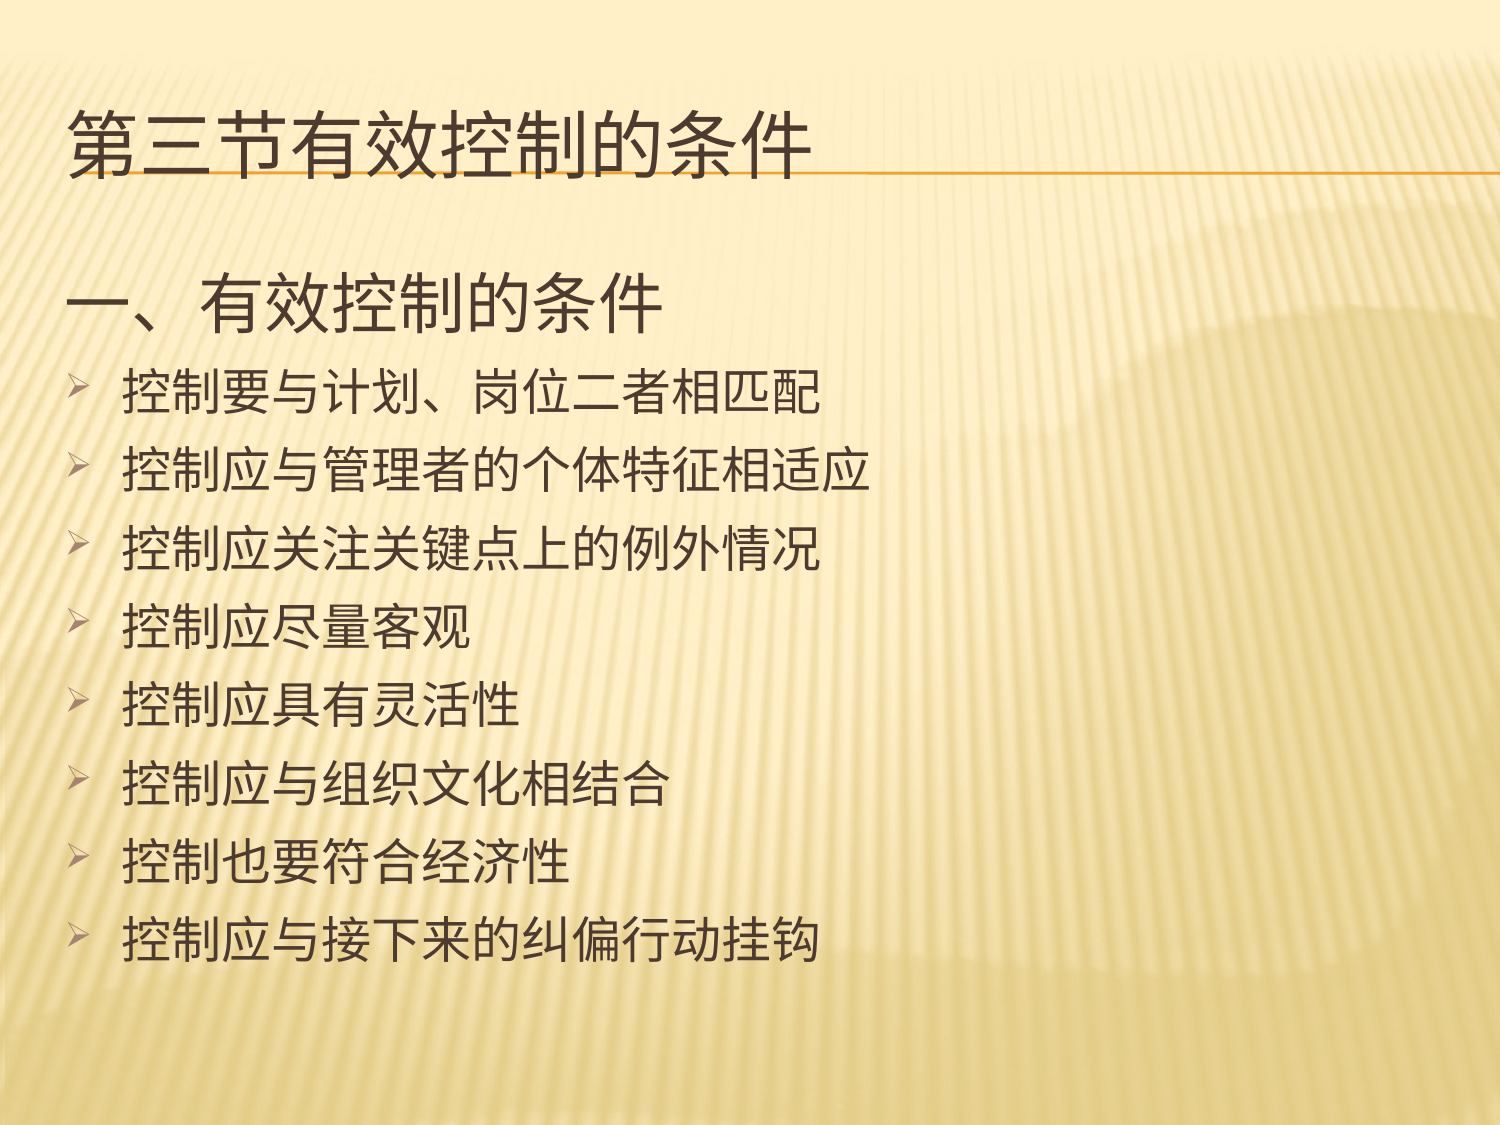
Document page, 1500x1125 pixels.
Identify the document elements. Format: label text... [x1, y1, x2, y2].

list 一、有效控制的条件 控制要与计划、岗位二者相匹配 控制应与管理者的个体特征相适应 控制应关注关键点上的例外情况 控制应尽量客观 控制应具有灵活性 控制应与组织文化相结合 控制也要符合经济性 控制应与接下来的纠偏行动挂钩 [50, 254, 1475, 998]
title 第三节有效控制的条件 [50, 75, 1475, 213]
